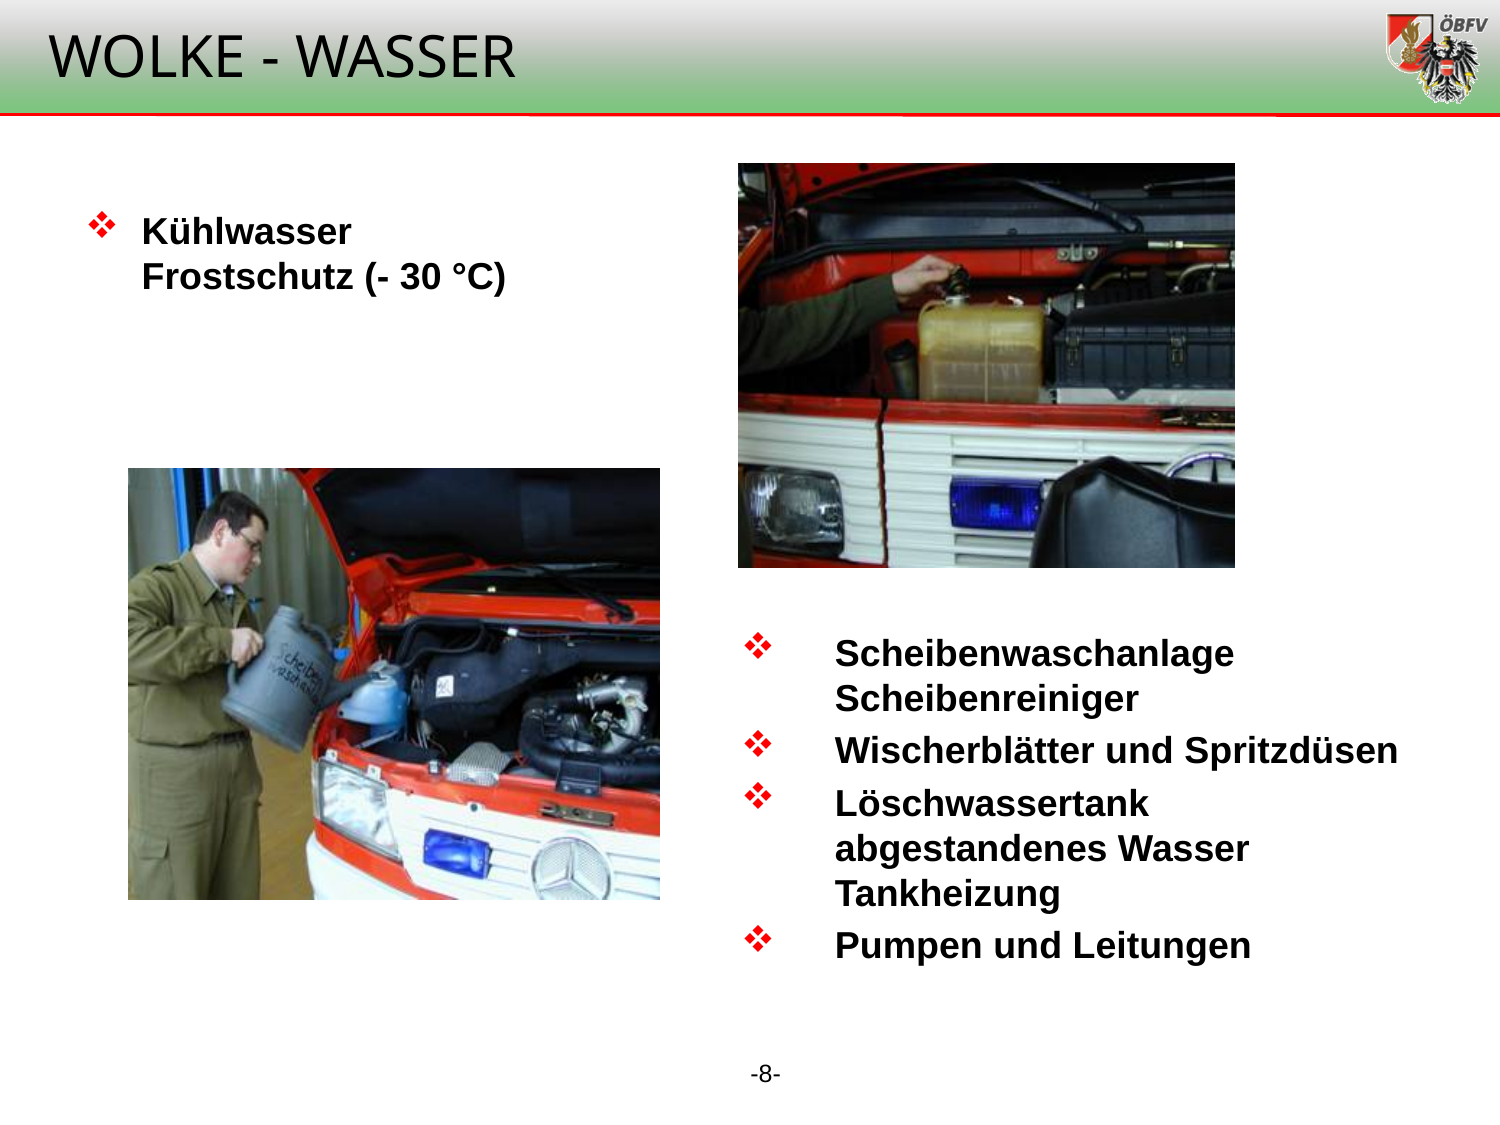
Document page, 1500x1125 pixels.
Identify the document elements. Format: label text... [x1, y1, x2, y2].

title WOLKE - WASSER [33, 10, 1384, 98]
list Kühlwasser Frostschutz (- 30 °C) [70, 199, 645, 434]
text_box Scheibenwaschanlage Scheibenreiniger Wischerblätter und Spritzdüsen Löschwassertank abgestandenes Wasser Tankheizung Pumpen und Leitungen [726, 621, 1477, 1000]
picture [738, 163, 1235, 568]
slide_number -8- [609, 1049, 923, 1101]
picture [0, 0, 1500, 113]
picture [128, 468, 661, 901]
